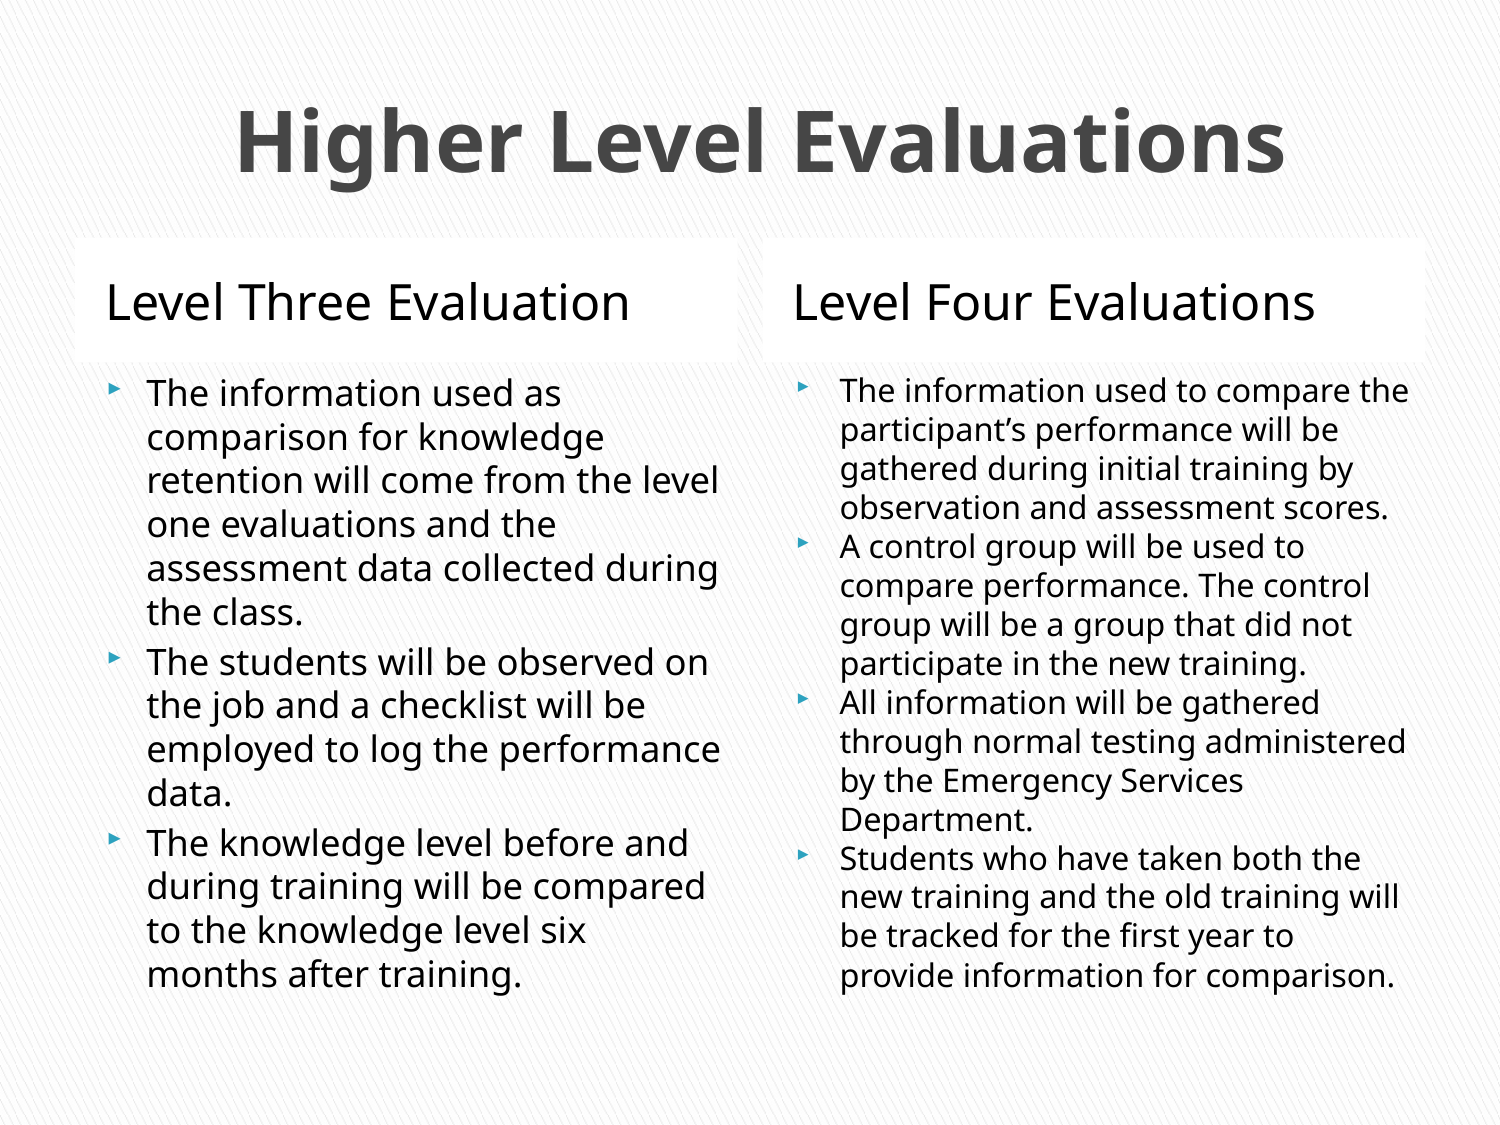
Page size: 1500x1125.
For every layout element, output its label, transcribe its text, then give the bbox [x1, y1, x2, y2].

list The information used as comparison for knowledge retention will come from the level one evaluations and the assessment data collected during the class. The students will be observed on the job and a checklist will be employed to log the performance data. The knowledge level before and during training will be compared to the knowledge level six months after training. [75, 362, 738, 1010]
title Higher Level Evaluations [75, 44, 1425, 233]
list The information used to compare the participant’s performance will be gathered during initial training by observation and assessment scores. A control group will be used to compare performance. The control group will be a group that did not participate in the new training. All information will be gathered through normal testing administered by the Emergency Services Department. Students who have taken both the new training and the old training will be tracked for the first year to provide information for comparison. [762, 362, 1426, 1010]
list Level Four Evaluations [762, 237, 1426, 362]
list Level Three Evaluation [74, 237, 739, 363]
